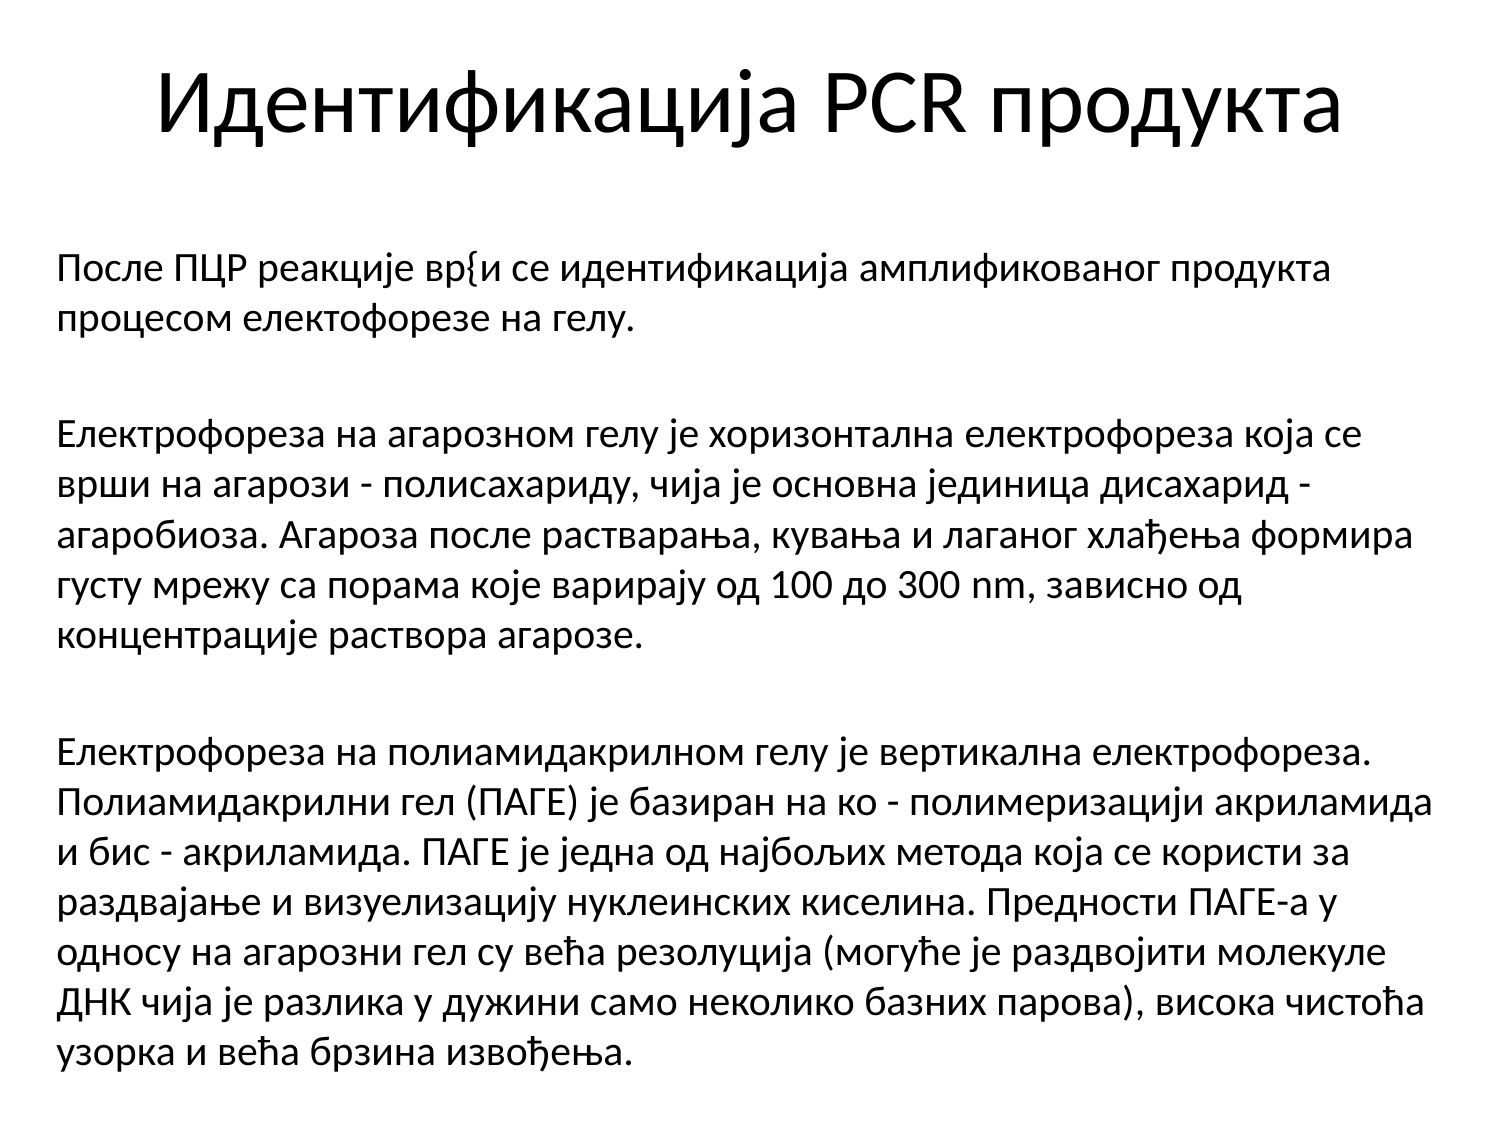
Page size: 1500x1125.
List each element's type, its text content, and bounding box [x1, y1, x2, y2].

title Идентификација PCR продукта [112, 30, 1388, 161]
subtitle После ПЦР реакције вр{и се идентификација амплификованог продукта процесом електофорезе на гелу. Електрофореза на агарозном гелу је хоризонтална електрофореза која се врши на агарози - полисахариду, чија је основна јединица дисахарид - агаробиоза. Агароза после растварања, кувања и лаганог хлађења формира густу мрежу са порама које варирају од 100 до 300 nm, зависно од концентрације раствора агарозе. Електрофореза на полиамидакрилном гелу је вертикална електрофореза. Полиамидакрилни гел (ПАГЕ) је базиран на ко - полимеризацији акриламида и бис - акриламида. ПАГЕ је једна од најбољих метода која се користи за раздвајање и визуелизацију нуклеинских киселина. Предности ПАГЕ-а у односу на агарозни гел су већа резолуција (могуће је раздвојити молекуле ДНК чија је разлика у дужини само неколико базних парова), висока чистоћа узорка и већа брзина извођења. [41, 231, 1471, 1094]
